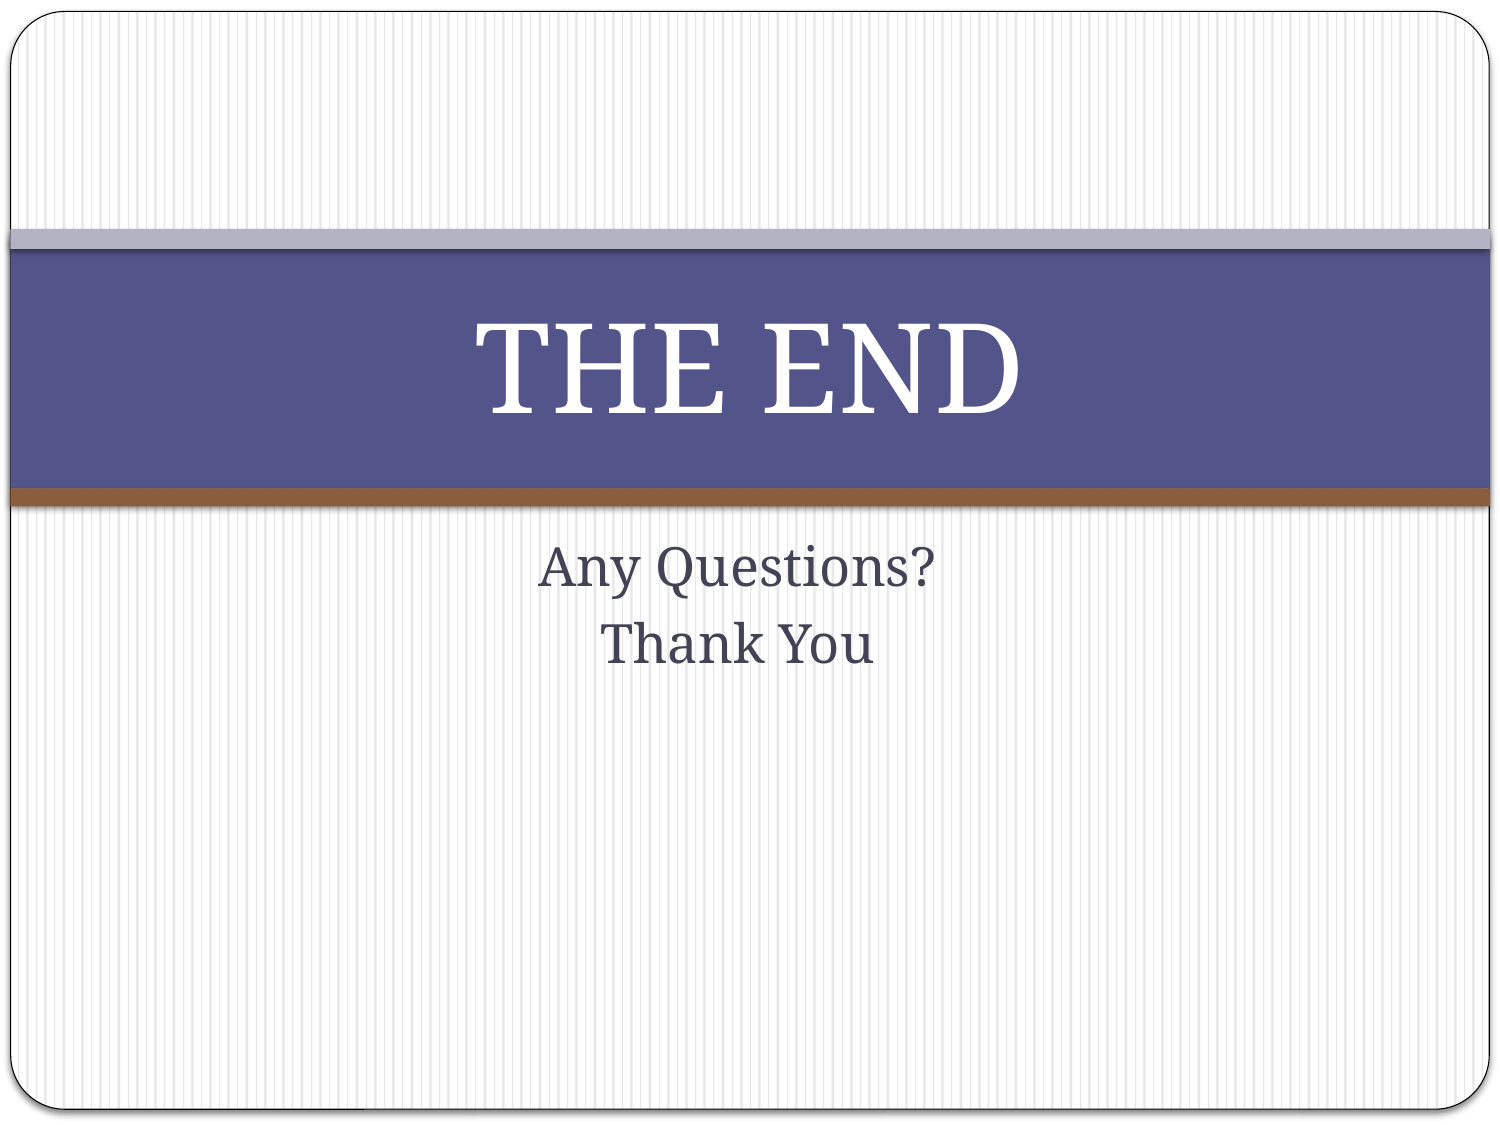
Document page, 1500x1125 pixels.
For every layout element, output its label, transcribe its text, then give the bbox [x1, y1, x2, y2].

title THE END [75, 247, 1425, 489]
subtitle Any Questions? Thank You [212, 525, 1263, 788]
